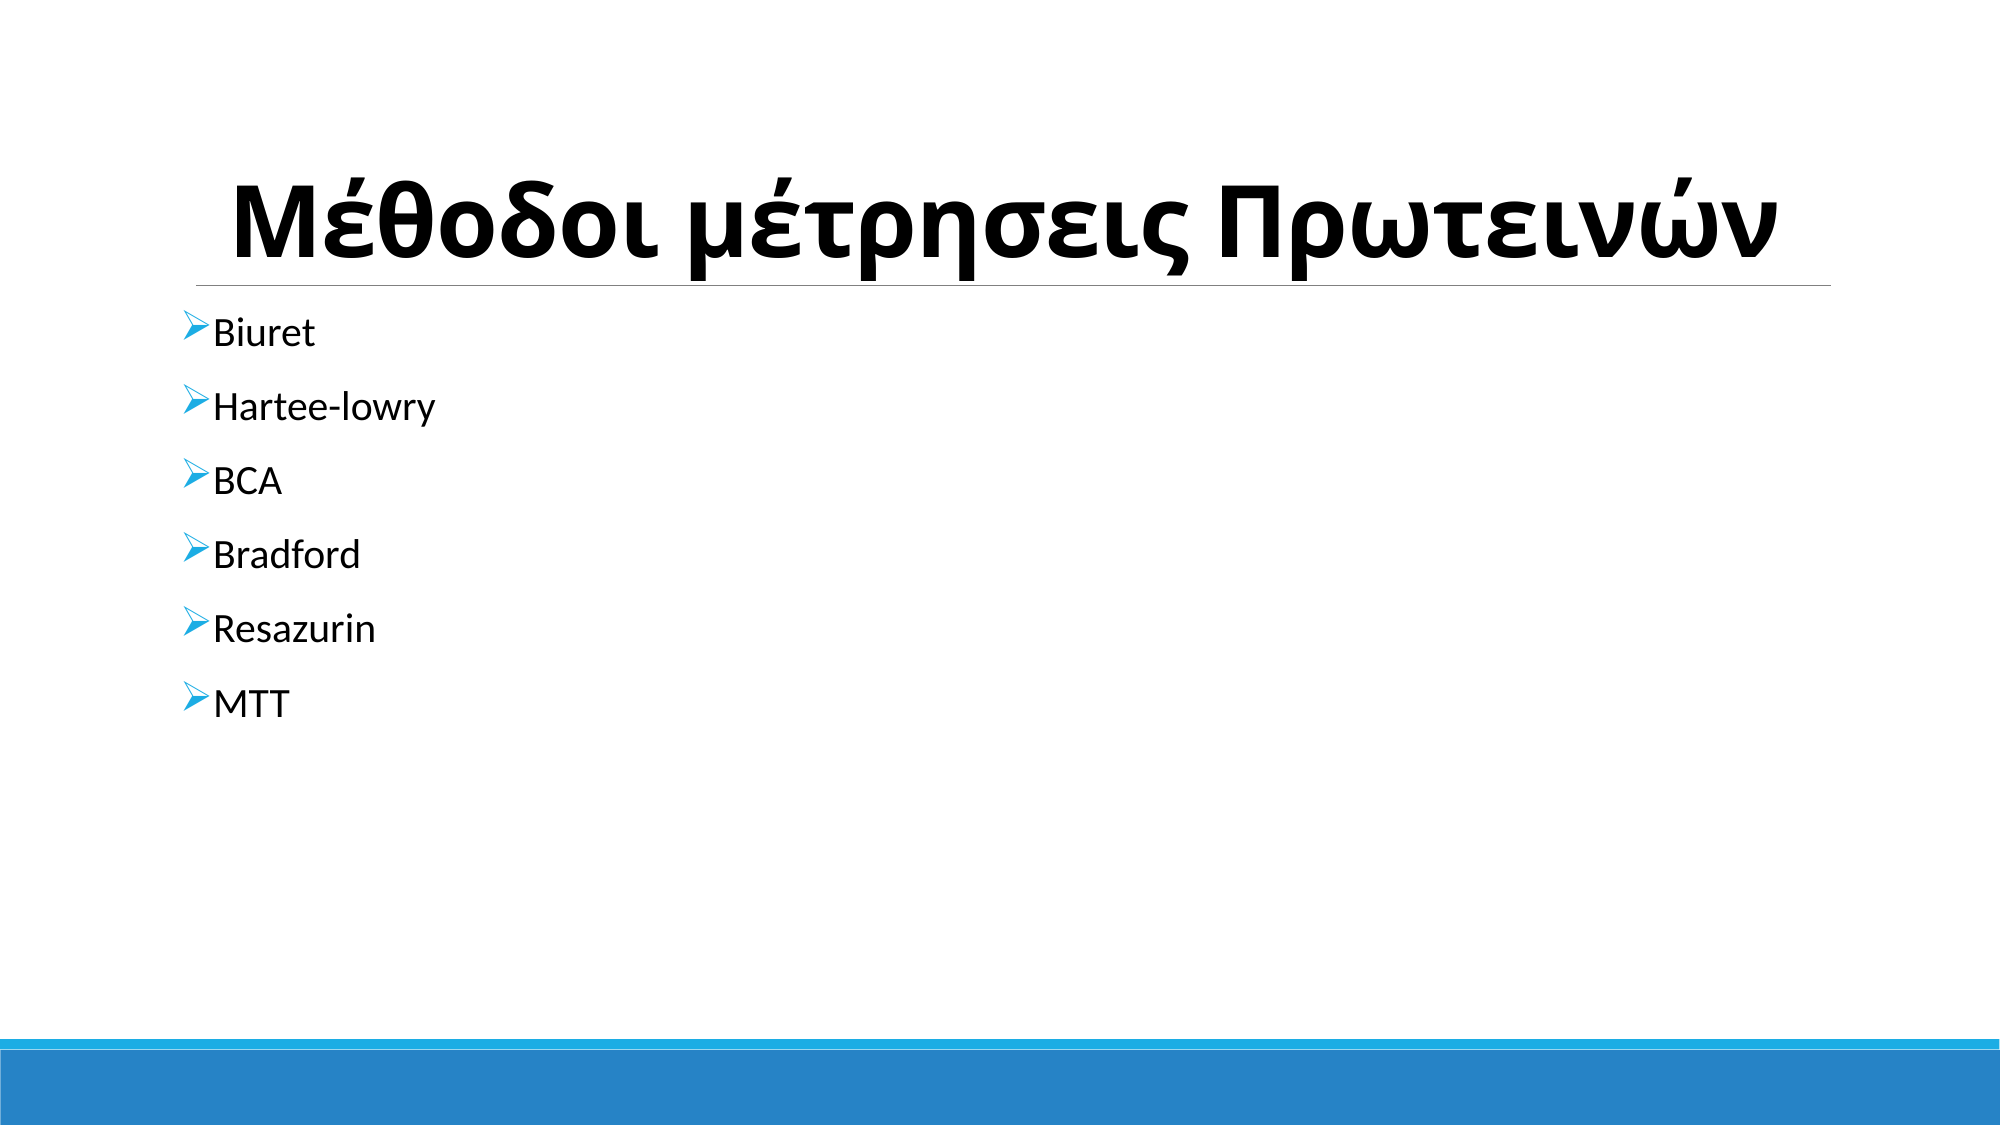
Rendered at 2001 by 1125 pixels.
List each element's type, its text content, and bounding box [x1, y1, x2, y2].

title Μέθοδοι μέτρησεις Πρωτεινών [180, 47, 1830, 285]
list Biuret Hartee-lowry BCA Bradford Resazurin MTT [180, 302, 1830, 963]
